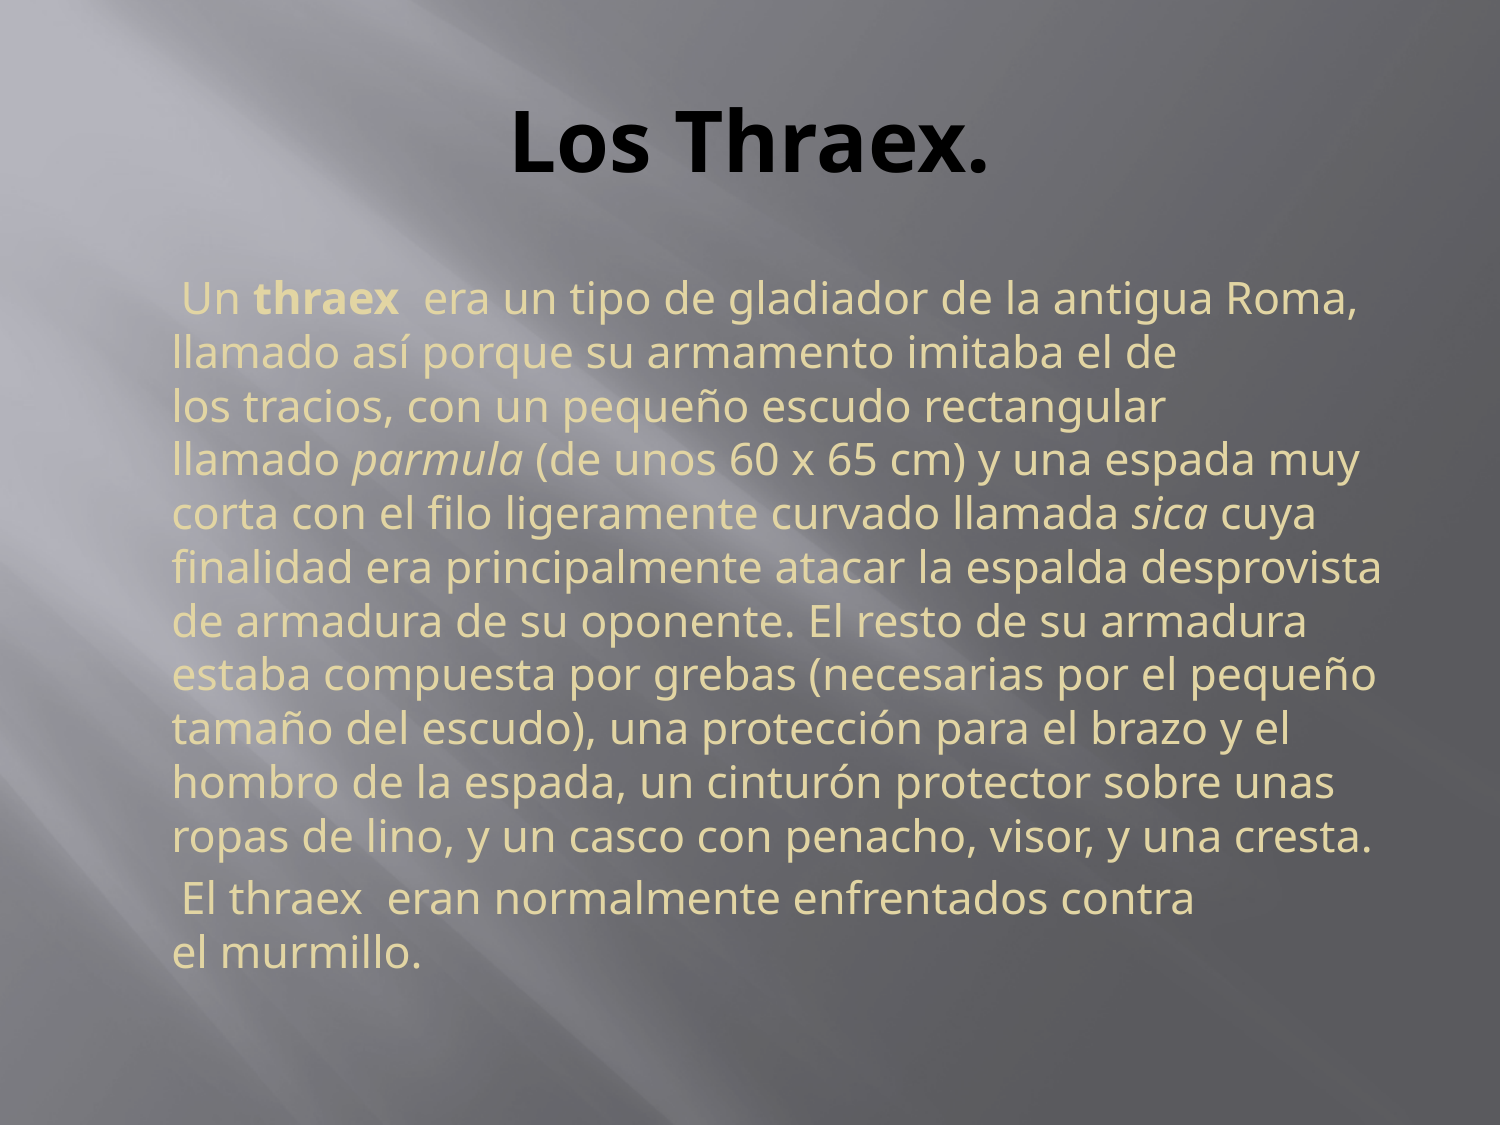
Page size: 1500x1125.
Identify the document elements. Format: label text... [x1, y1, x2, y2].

title Los Thraex. [75, 45, 1425, 233]
list Un thraex era un tipo de gladiador de la antigua Roma, llamado así porque su armamento imitaba el de los tracios, con un pequeño escudo rectangular llamado parmula (de unos 60 x 65 cm) y una espada muy corta con el filo ligeramente curvado llamada sica cuya finalidad era principalmente atacar la espalda desprovista de armadura de su oponente. El resto de su armadura estaba compuesta por grebas (necesarias por el pequeño tamaño del escudo), una protección para el brazo y el hombro de la espada, un cinturón protector sobre unas ropas de lino, y un casco con penacho, visor, y una cresta. El thraex eran normalmente enfrentados contra el murmillo. [75, 262, 1425, 1035]
